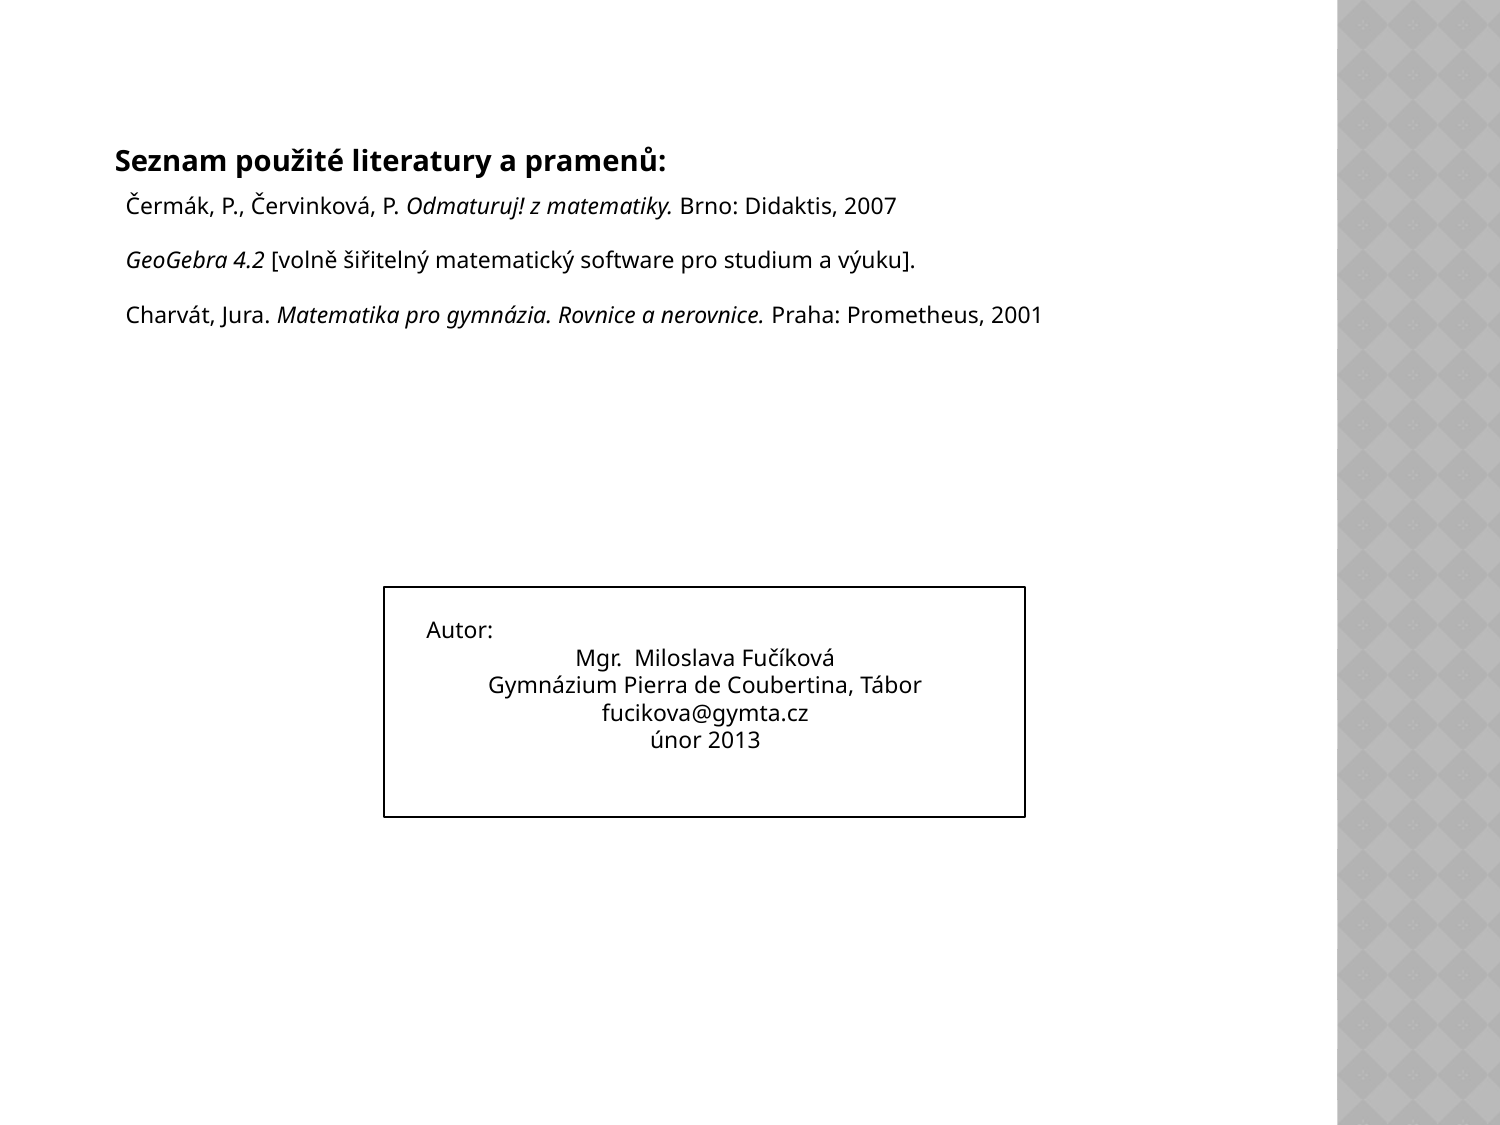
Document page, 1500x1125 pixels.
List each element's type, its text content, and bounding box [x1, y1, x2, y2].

text_box Čermák, P., Červinková, P. Odmaturuj! z matematiky. Brno: Didaktis, 2007 GeoGebra 4.2 [volně šiřitelný matematický software pro studium a výuku]. Charvát, Jura. Matematika pro gymnázia. Rovnice a nerovnice. Praha: Prometheus, 2001 [112, 184, 1256, 446]
text_box Autor: Mgr. Miloslava Fučíková Gymnázium Pierra de Coubertina, Tábor fucikova@gymta.cz únor 2013 [412, 609, 998, 761]
text_box Seznam použité literatury a pramenů: [33, 135, 762, 184]
text_box [382, 585, 1027, 819]
